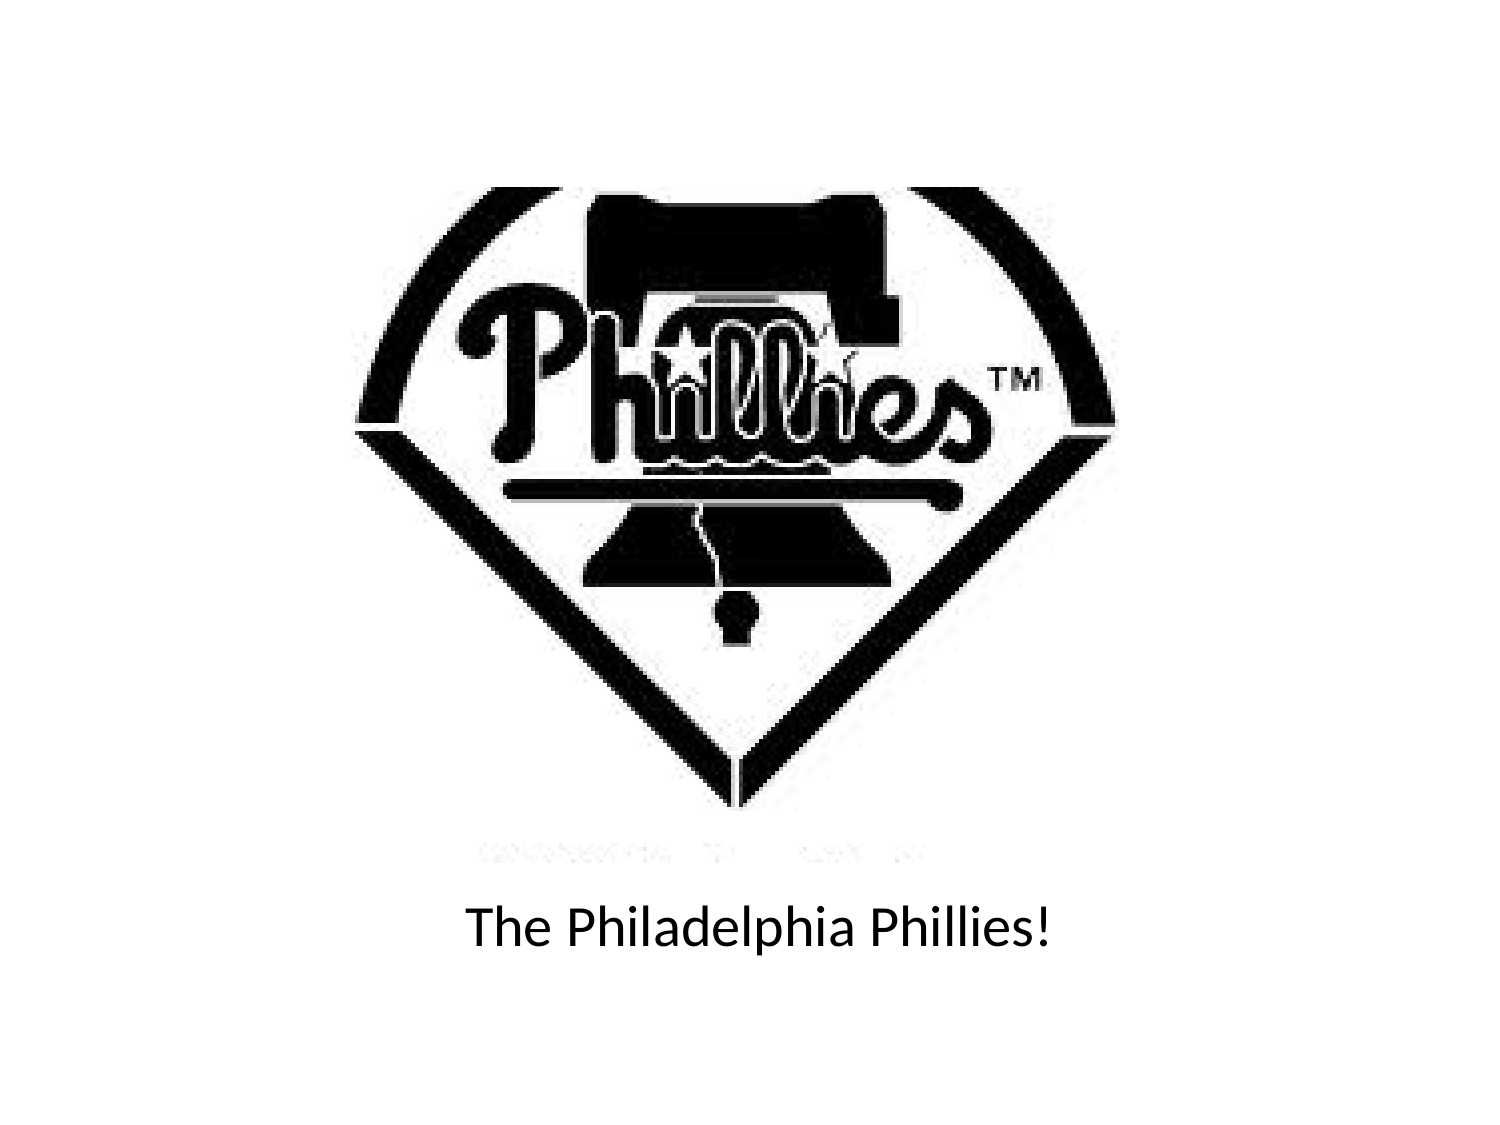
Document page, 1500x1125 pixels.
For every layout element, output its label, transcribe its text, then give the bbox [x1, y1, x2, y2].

list The Philadelphia Phillies! [294, 880, 1194, 1013]
picture [287, 187, 1188, 863]
